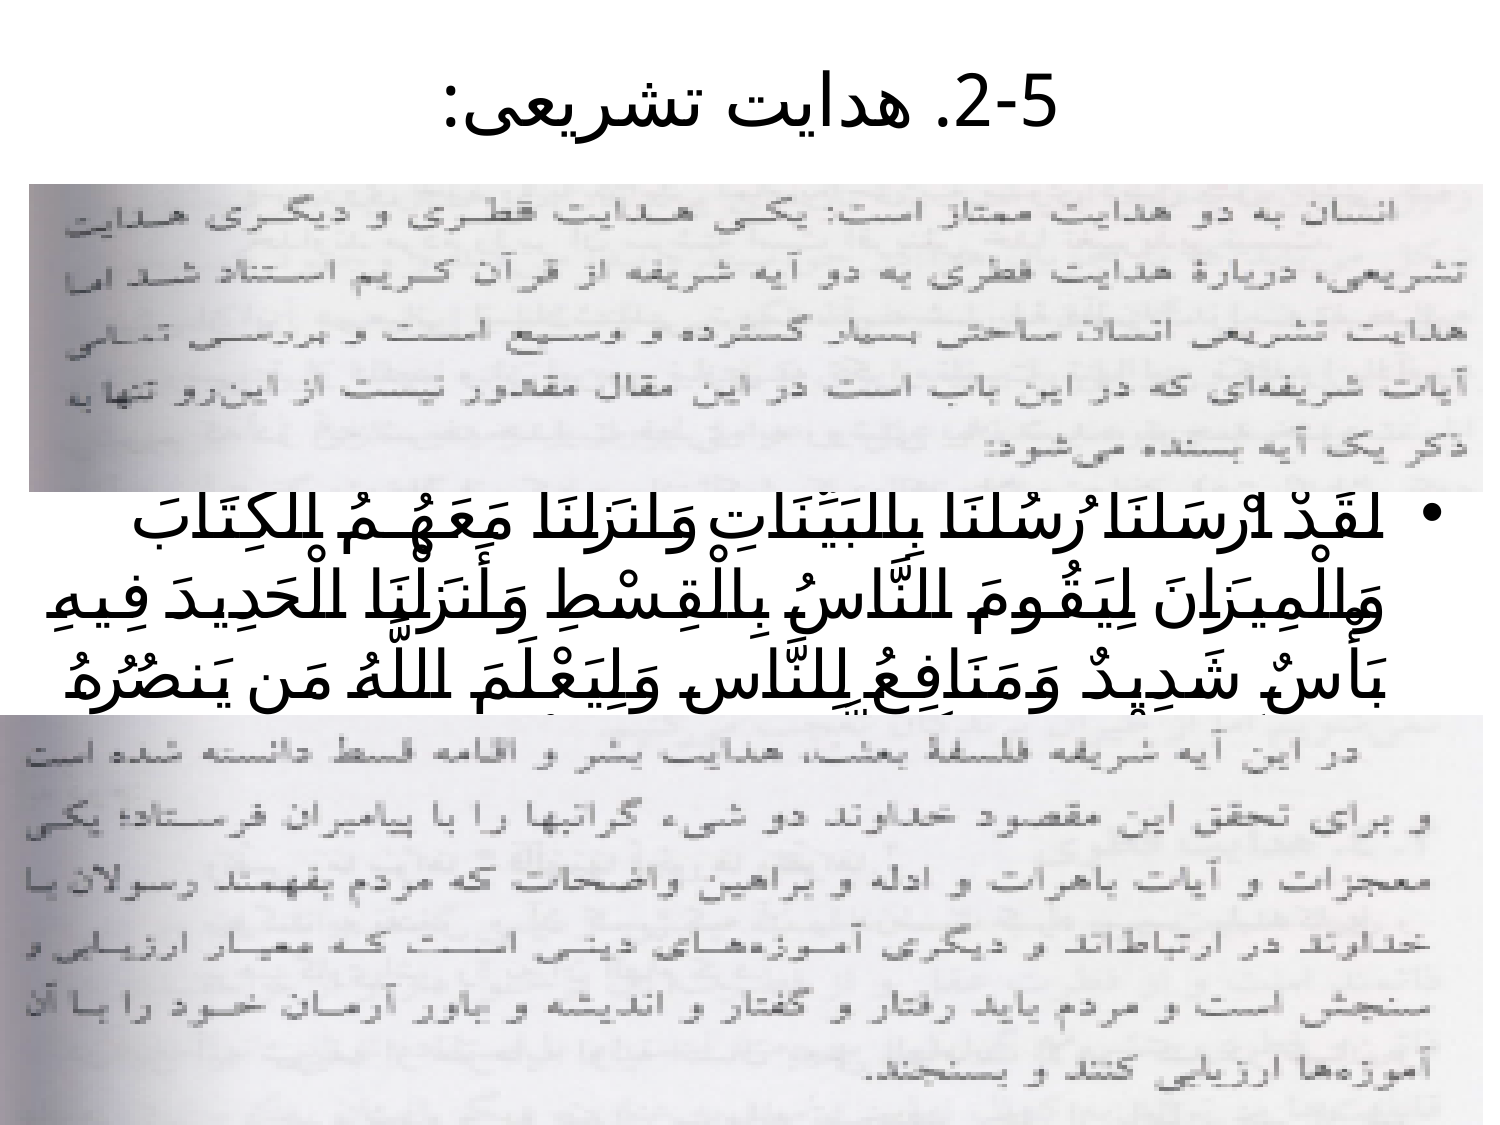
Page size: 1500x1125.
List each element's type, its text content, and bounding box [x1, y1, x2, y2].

picture [0, 715, 1483, 1125]
picture [29, 184, 1483, 492]
title 2-5. هدایت تشریعی: [75, 45, 1425, 149]
list لَقَدْ أَرْسَلْنَا رُسُلَنَا بِالْبَيِّنَاتِ وَأَنزَلْنَا مَعَهُمُ الْكِتَابَ وَالْمِيزَانَ لِيَقُومَ النَّاسُ بِالْقِسْطِ وَأَنزَلْنَا الْحَدِيدَ فِيهِ بَأْسٌ شَدِيدٌ وَمَنَافِعُ لِلنَّاسِ وَلِيَعْلَمَ اللَّهُ مَن يَنصُرُهُ وَرُسُلَهُ بِالْغَيْبِ إِنَّ اللَّهَ قَوِيٌّ عَزِيزٌ ﴿25﴾ [17, 184, 1459, 714]
